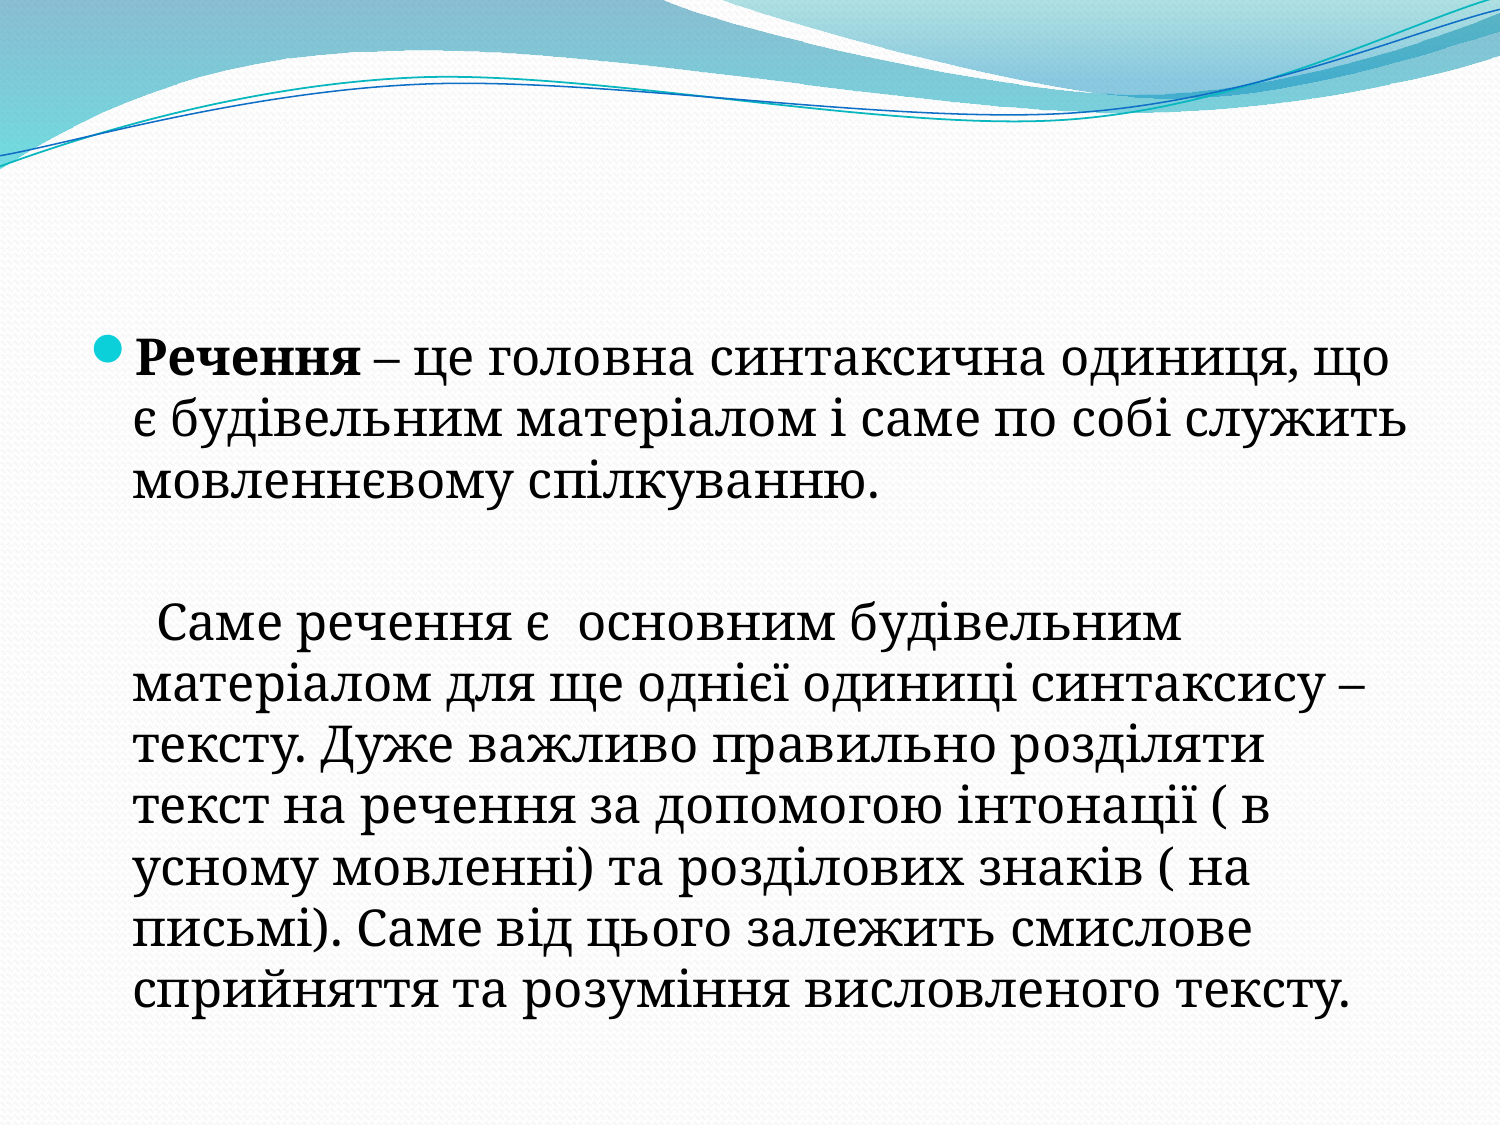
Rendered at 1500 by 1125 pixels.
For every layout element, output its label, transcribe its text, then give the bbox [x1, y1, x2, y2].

list Речення – це головна синтаксична одиниця, що є будівельним матеріалом і саме по собі служить мовленнєвому спілкуванню. Саме речення є основним будівельним матеріалом для ще однієї одиниці синтаксису – тексту. Дуже важливо правильно розділяти текст на речення за допомогою інтонації ( в усному мовленні) та розділових знаків ( на письмі). Саме від цього залежить смислове сприйняття та розуміння висловленого тексту. [75, 317, 1425, 1038]
